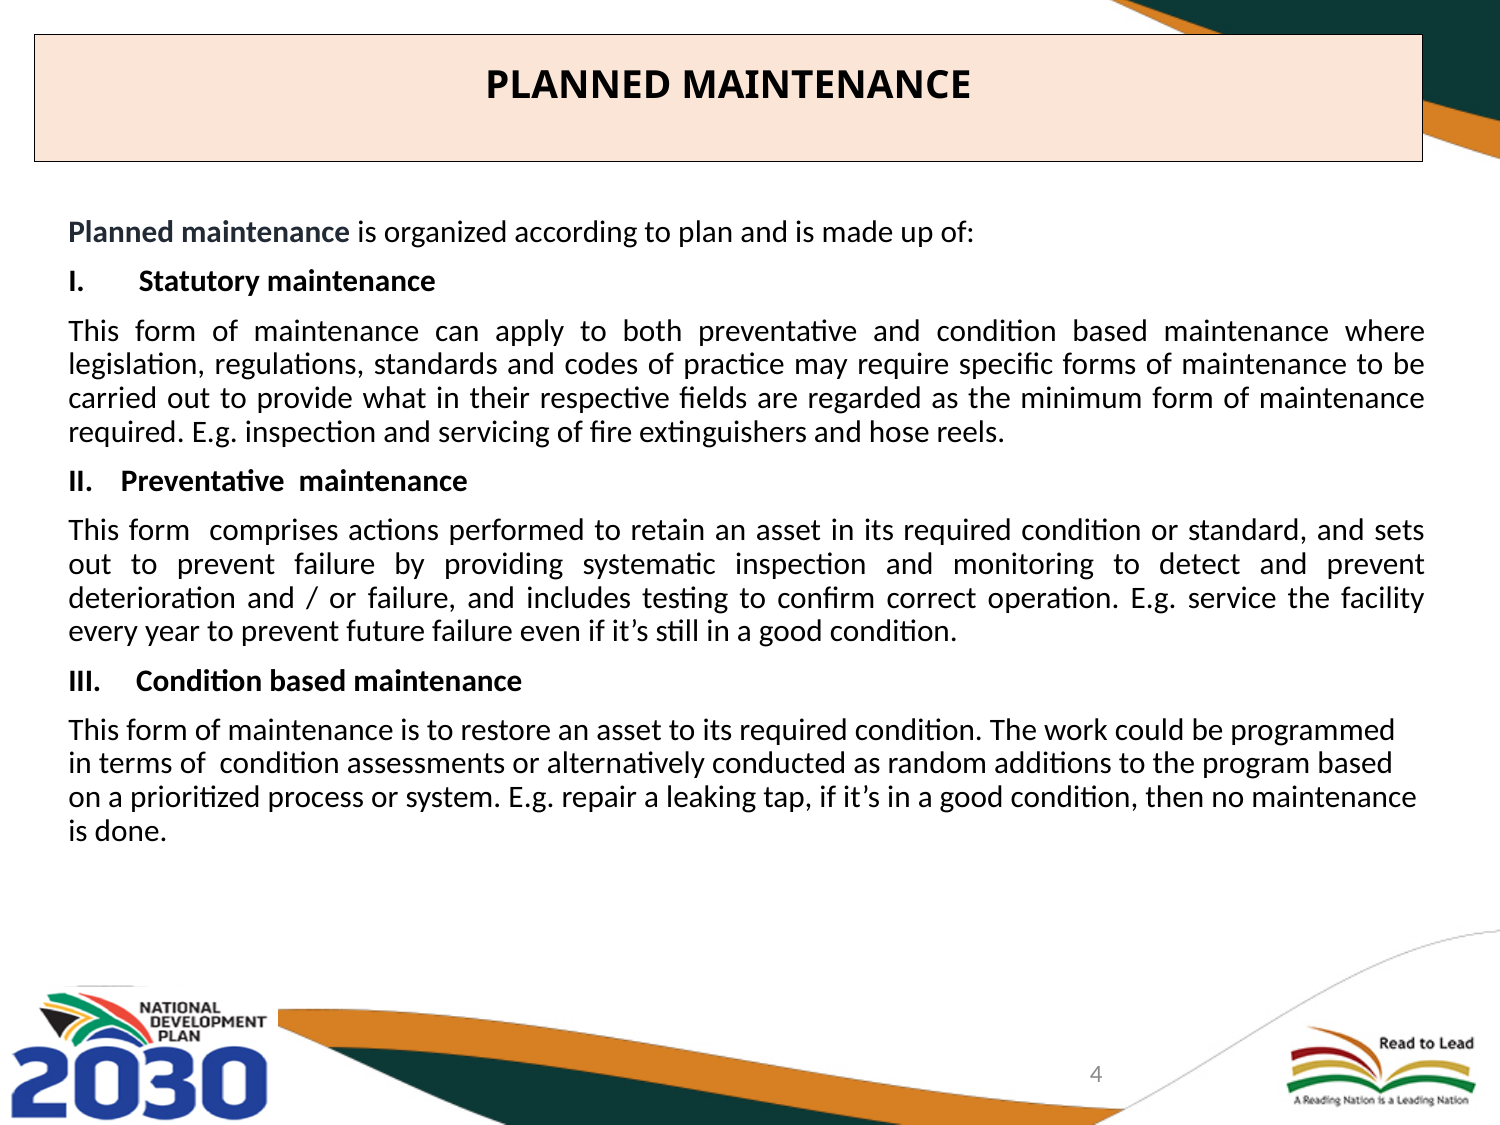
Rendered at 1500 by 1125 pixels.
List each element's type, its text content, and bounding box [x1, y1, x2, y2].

text_box Planned maintenance is organized according to plan and is made up of: Statutory maintenance This form of maintenance can apply to both preventative and condition based maintenance where legislation, regulations, standards and codes of practice may require specific forms of maintenance to be carried out to provide what in their respective fields are regarded as the minimum form of maintenance required. E.g. inspection and servicing of fire extinguishers and hose reels. II. Preventative maintenance This form comprises actions performed to retain an asset in its required condition or standard, and sets out to prevent failure by providing systematic inspection and monitoring to detect and prevent deterioration and / or failure, and includes testing to confirm correct operation. E.g. service the facility every year to prevent future failure even if it’s still in a good condition. III. Condition based maintenance This form of maintenance is to restore an asset to its required condition. The work could be programmed in terms of condition assessments or alternatively conducted as random additions to the program based on a prioritized process or system. E.g. repair a leaking tap, if it’s in a good condition, then no maintenance is done. [53, 208, 1443, 1024]
picture [0, 0, 1500, 1125]
slide_number 4 [1074, 1042, 1425, 1103]
text_box PLANNED MAINTENANCE [34, 34, 1423, 162]
